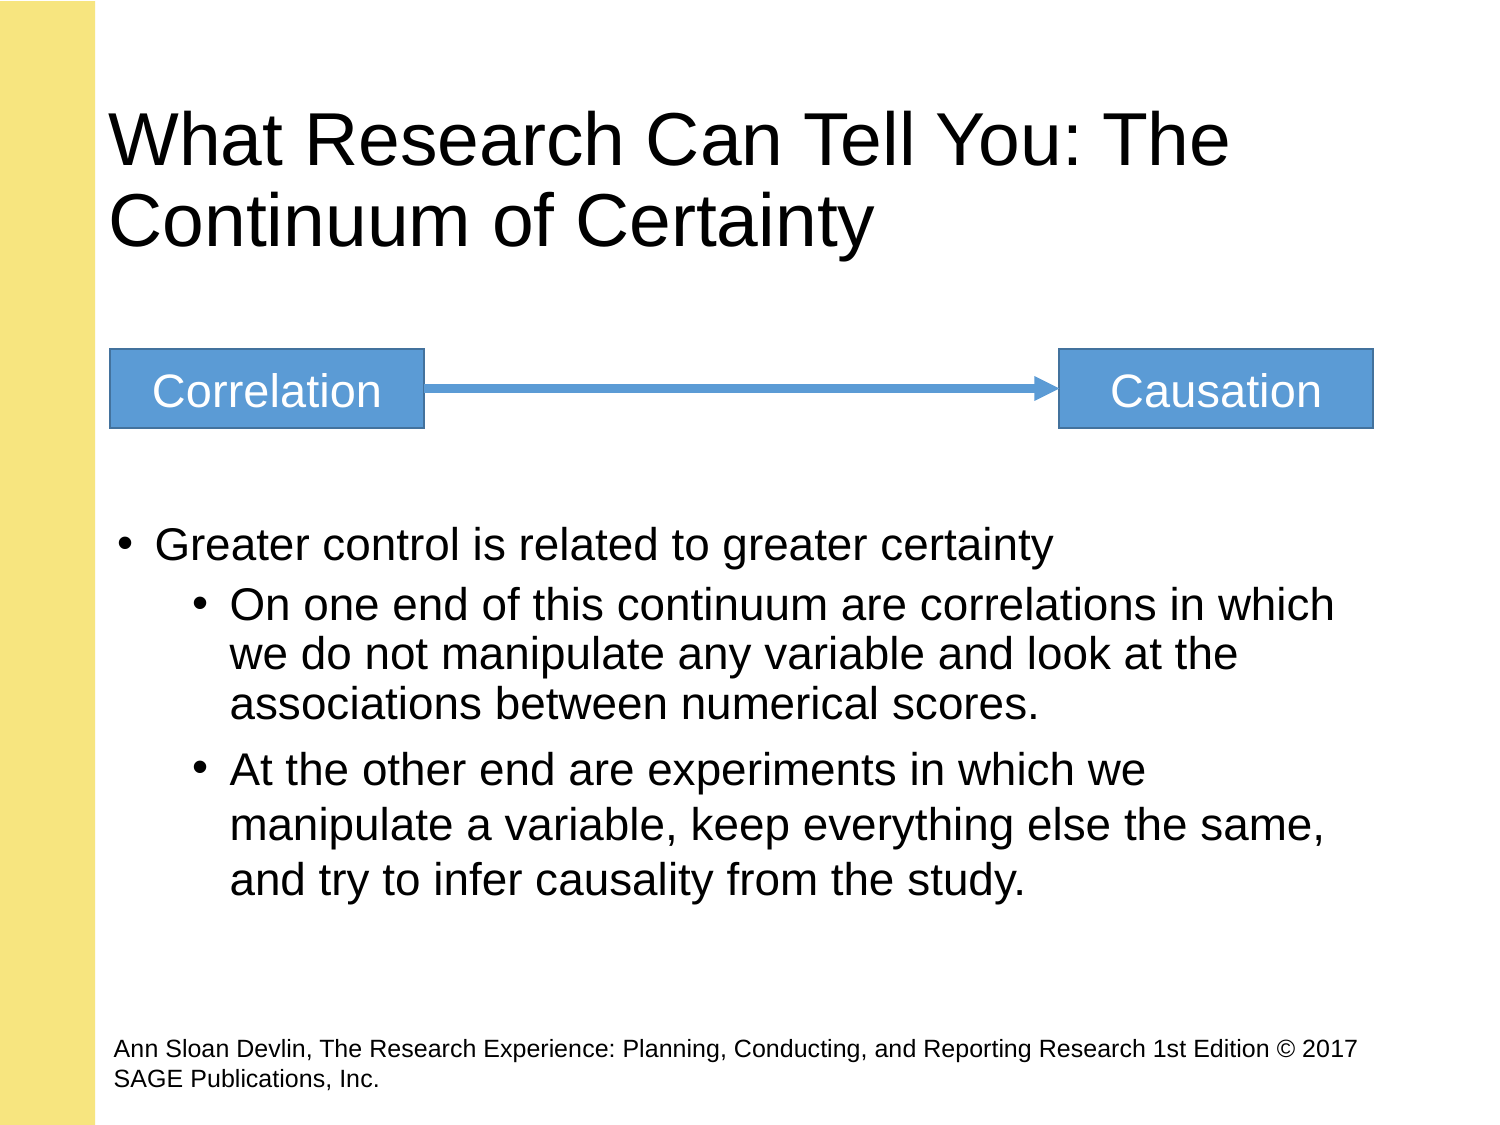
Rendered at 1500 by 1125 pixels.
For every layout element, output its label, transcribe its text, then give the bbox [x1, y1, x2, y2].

title What Research Can Tell You: The Continuum of Certainty [93, 100, 1279, 264]
text_box Causation [1058, 348, 1374, 429]
text_box Correlation [109, 348, 425, 429]
picture [0, 1, 96, 1125]
list Greater control is related to greater certainty On one end of this continuum are correlations in which we do not manipulate any variable and look at the associations between numerical scores. At the other end are experiments in which we manipulate a variable, keep everything else the same, and try to infer causality from the study. [102, 513, 1362, 967]
